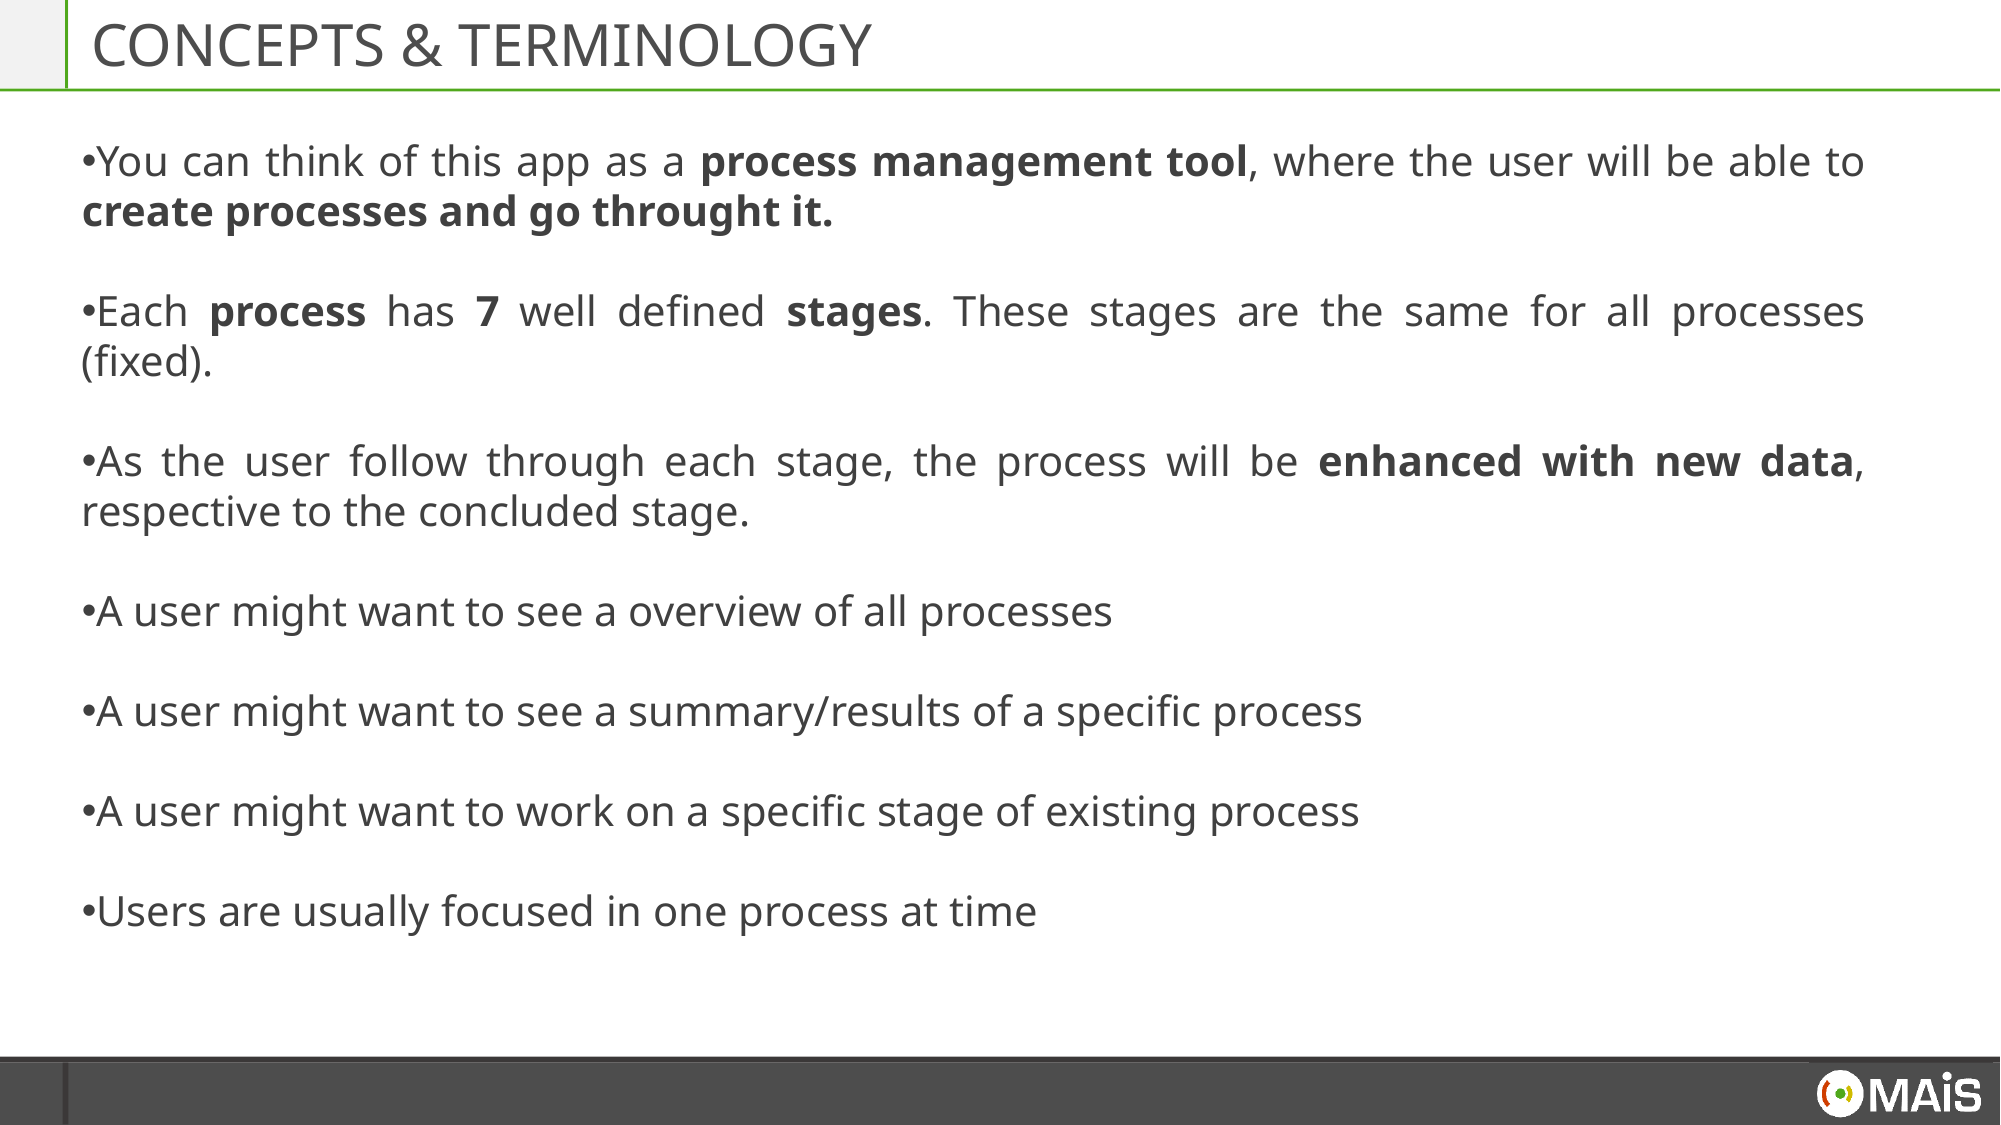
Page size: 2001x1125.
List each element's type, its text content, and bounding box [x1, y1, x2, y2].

text_box You can think of this app as a process management tool, where the user will be able to create processes and go throught it. Each process has 7 well defined stages. These stages are the same for all processes (fixed). As the user follow through each stage, the process will be enhanced with new data, respective to the concluded stage. A user might want to see a overview of all processes A user might want to see a summary/results of a specific process A user might want to work on a specific stage of existing process Users are usually focused in one process at time [67, 127, 1882, 1125]
picture [1882, 1063, 1993, 1125]
title CONCEPTS & TERMINOLOGY [76, 8, 1639, 69]
